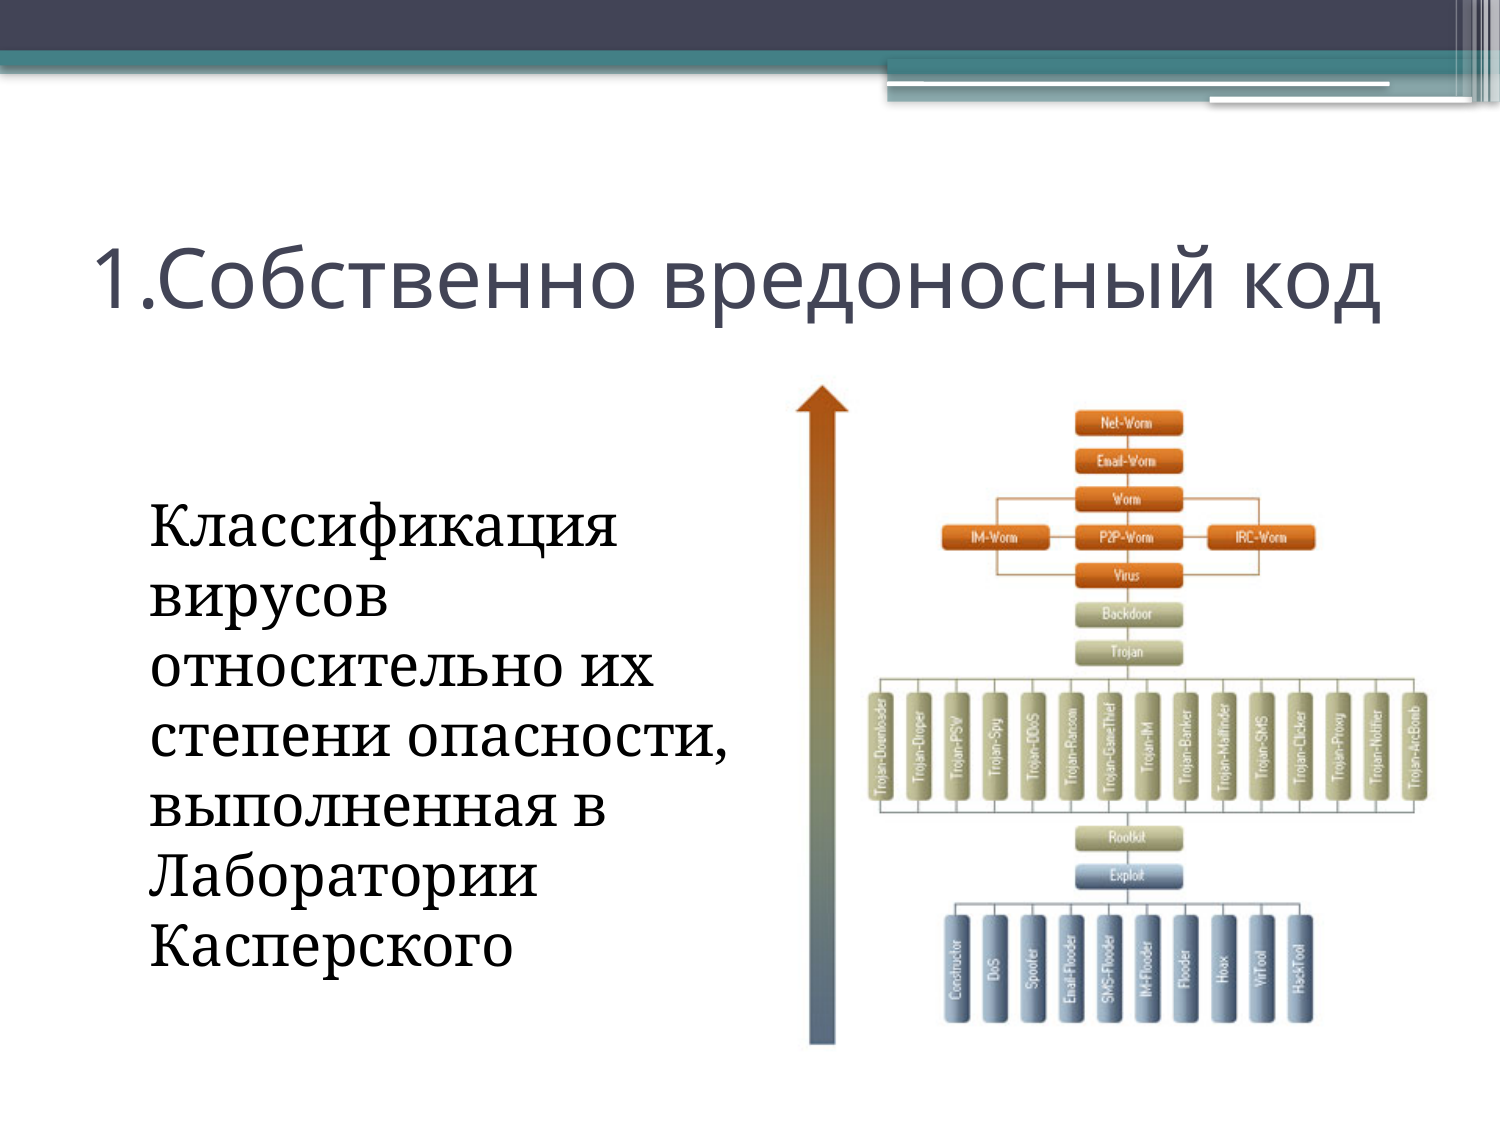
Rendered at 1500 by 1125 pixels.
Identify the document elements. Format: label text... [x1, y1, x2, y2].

picture [761, 362, 1465, 1067]
title 1.Собственно вредоносный код [75, 187, 1425, 363]
list Классификация вирусов относительно их степени опасности, выполненная в Лаборатории Касперского [75, 480, 774, 1079]
